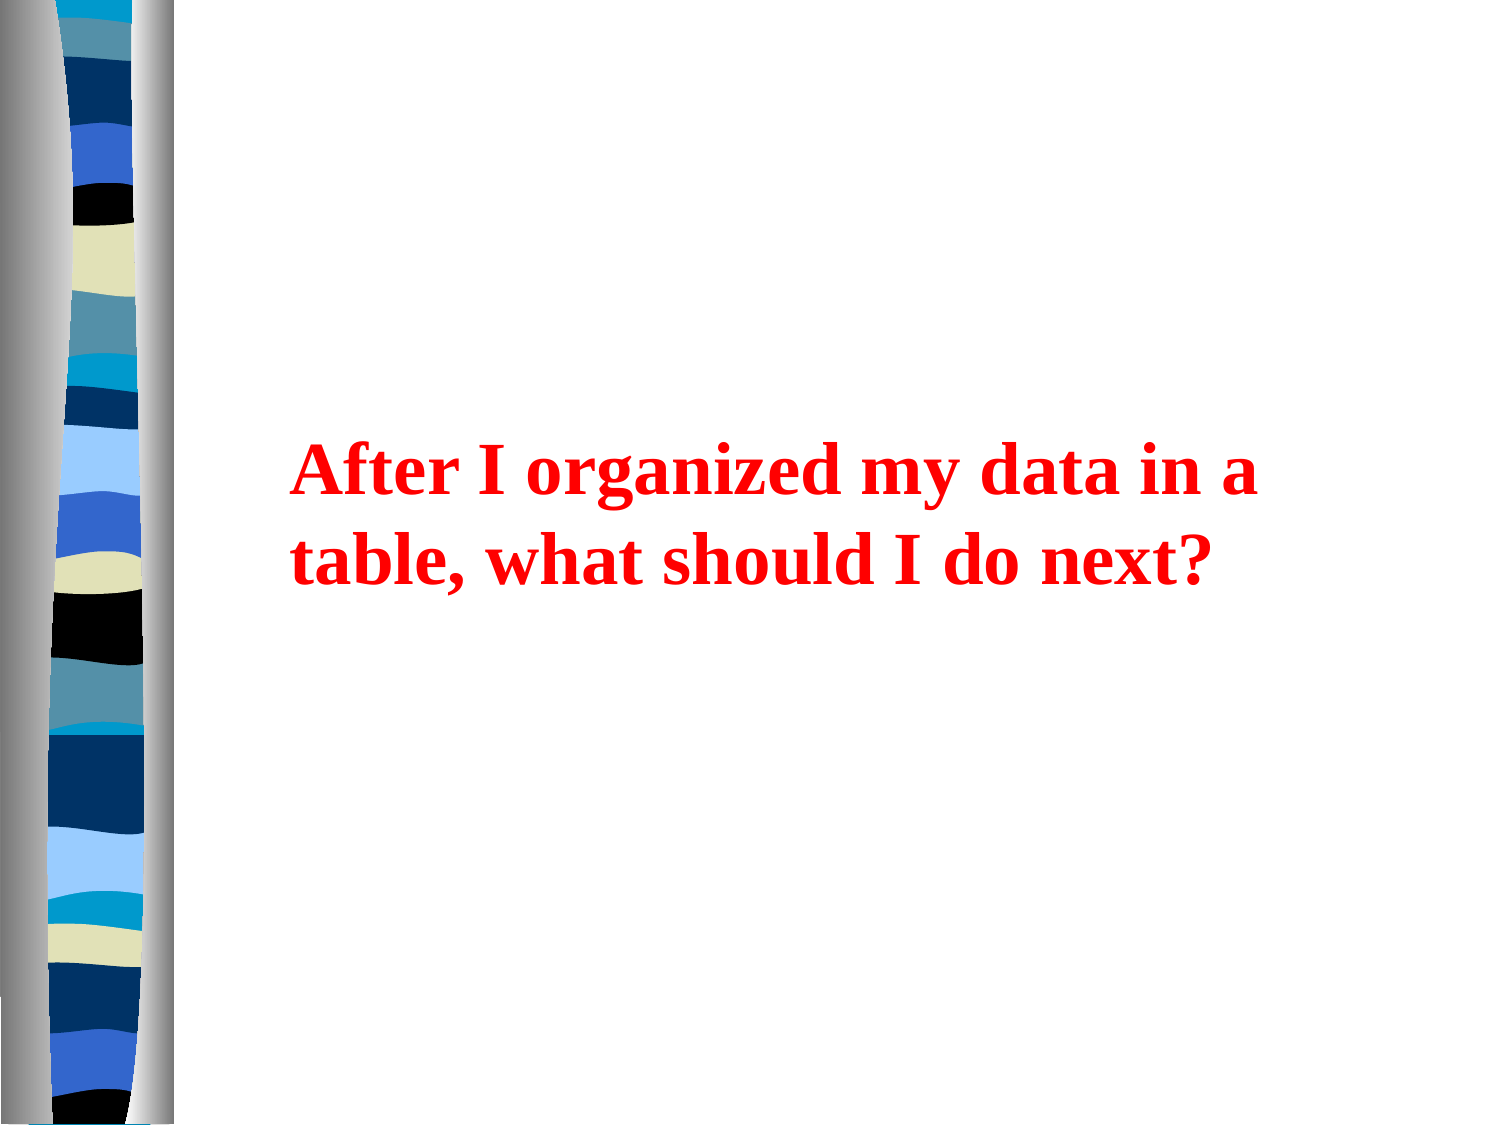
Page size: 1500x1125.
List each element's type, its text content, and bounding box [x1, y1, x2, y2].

text_box After I organized my data in a table, what should I do next? [275, 412, 1300, 608]
